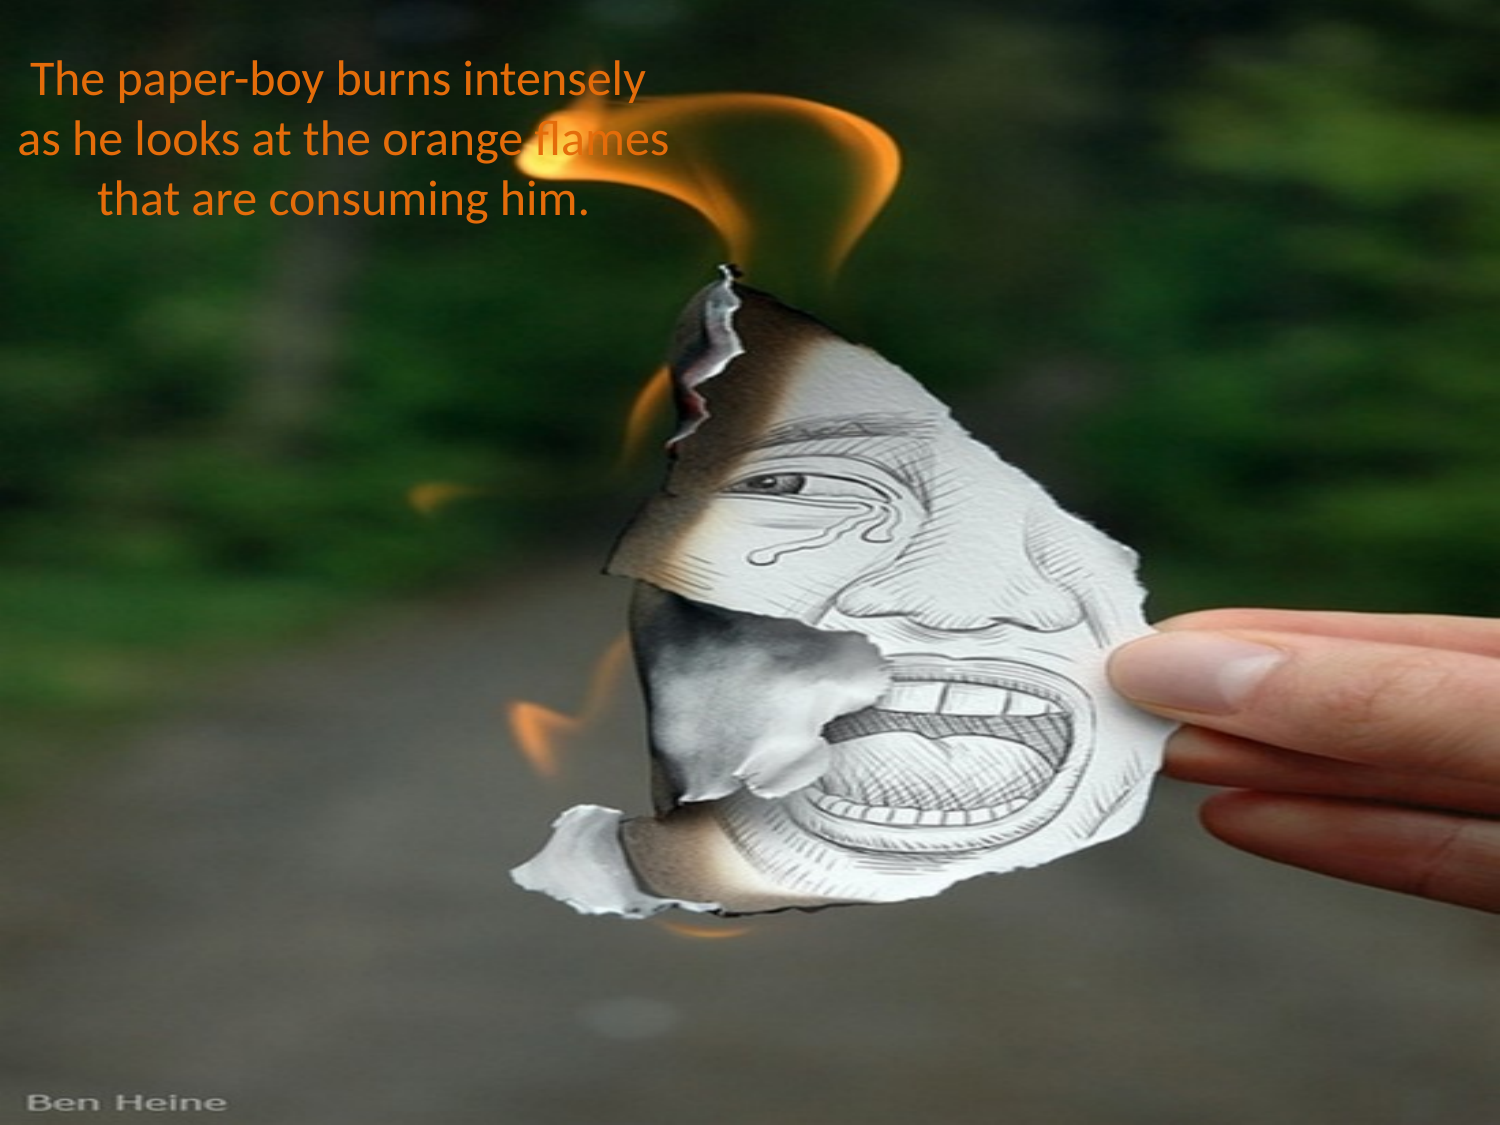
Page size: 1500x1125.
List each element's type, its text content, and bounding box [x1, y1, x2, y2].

list The paper-boy burns intensely as he looks at the orange flames that are consuming him. [0, 37, 688, 275]
picture [0, 0, 1500, 1125]
